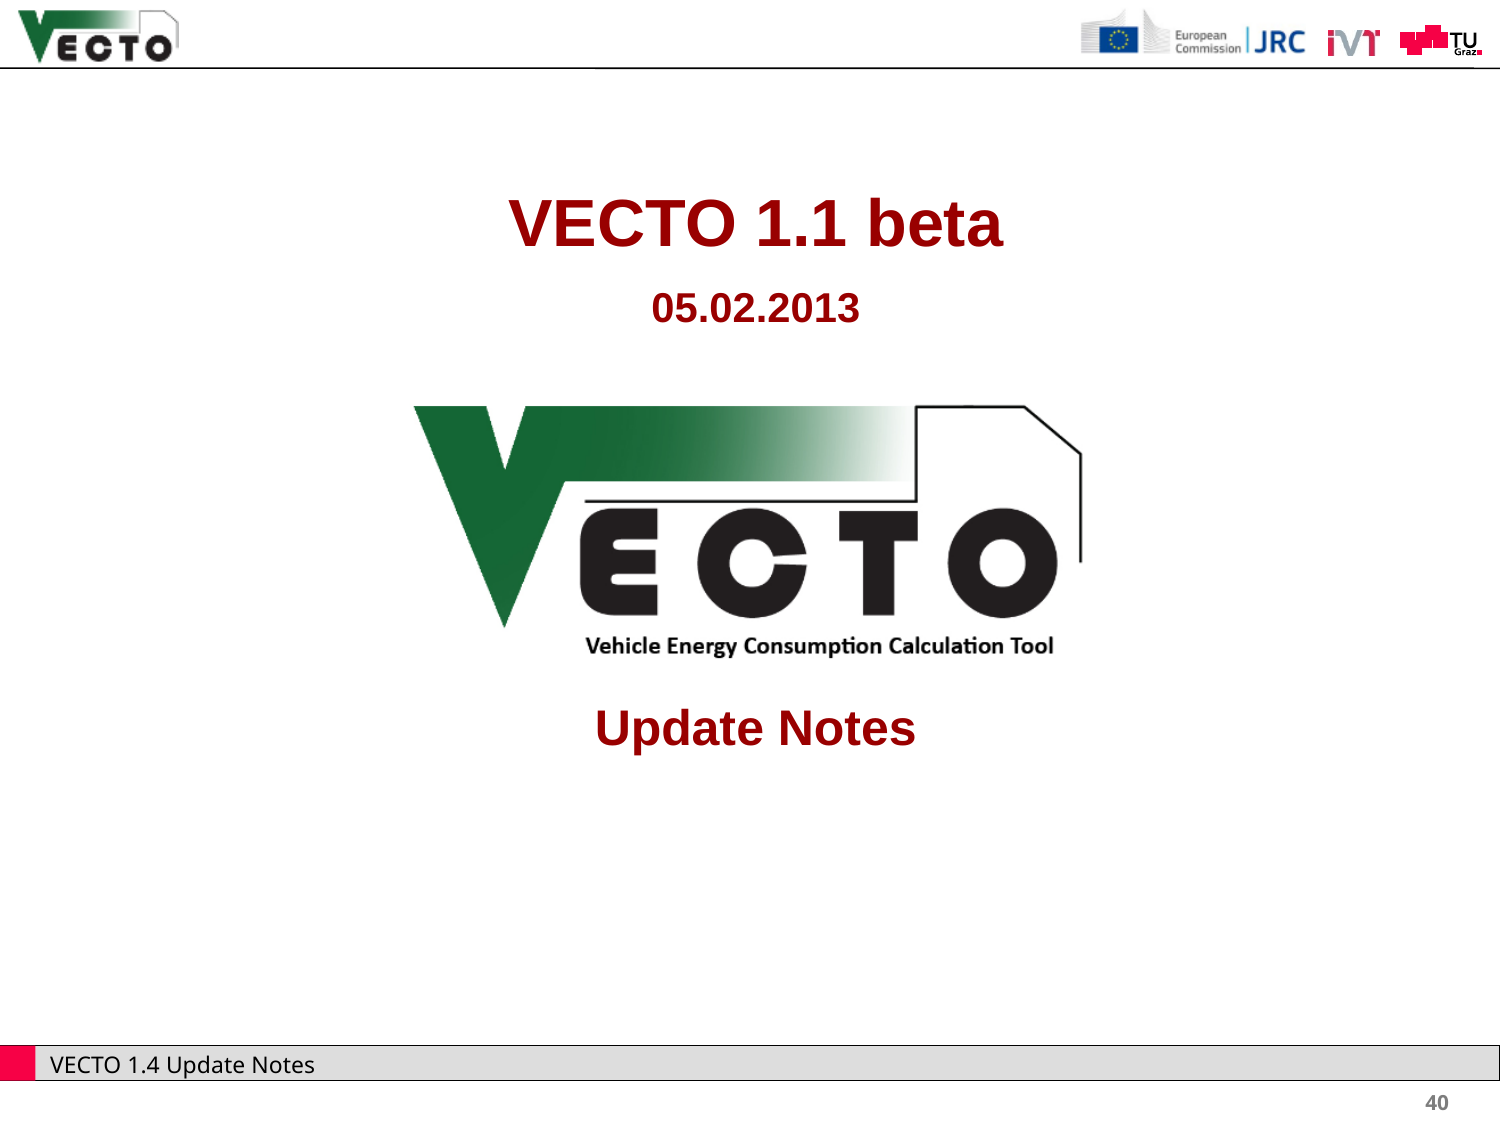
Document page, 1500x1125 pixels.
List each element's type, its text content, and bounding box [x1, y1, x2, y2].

picture [407, 396, 1093, 665]
picture [1328, 30, 1380, 56]
picture [1080, 7, 1306, 54]
picture [17, 9, 179, 65]
text_box VECTO 1.1 beta 05.02.2013 Update Notes [88, 172, 1424, 849]
